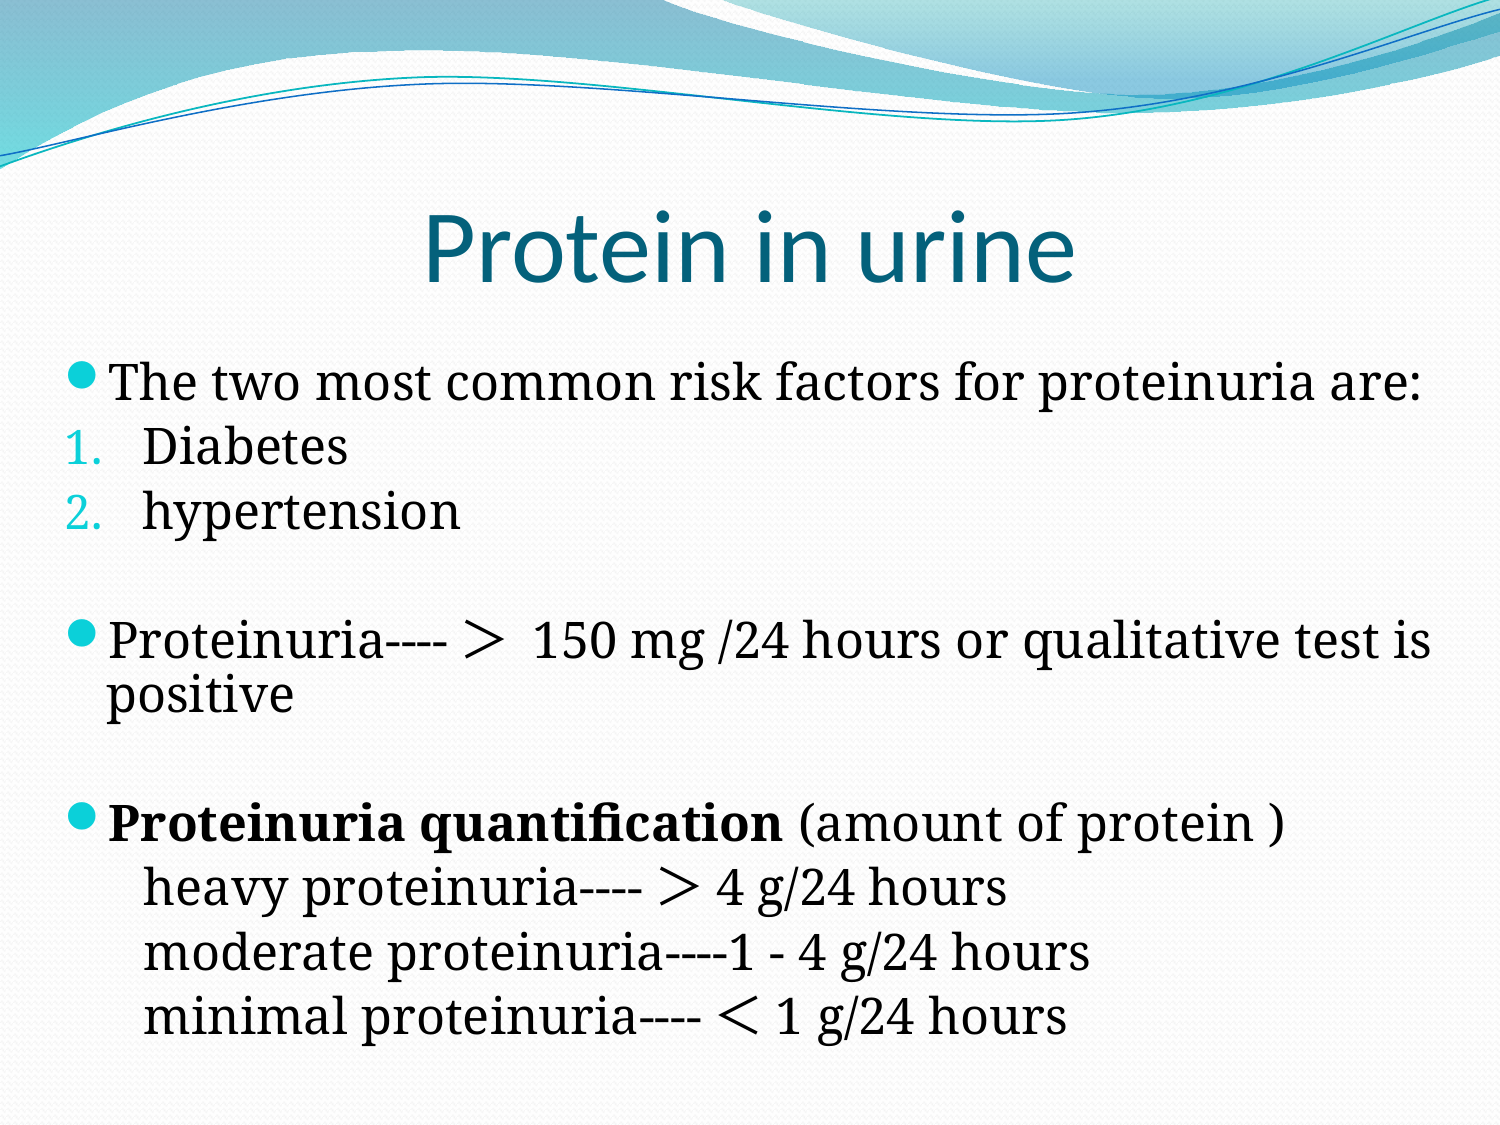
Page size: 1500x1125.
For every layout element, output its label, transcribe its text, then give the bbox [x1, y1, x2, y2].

list The two most common risk factors for proteinuria are: Diabetes hypertension Proteinuria----＞ 150 mg /24 hours or qualitative test is positive Proteinuria quantification (amount of protein ) heavy proteinuria----＞4 g/24 hours moderate proteinuria----1 - 4 g/24 hours minimal proteinuria----＜1 g/24 hours [49, 278, 1451, 1102]
title Protein in urine [75, 115, 1425, 278]
